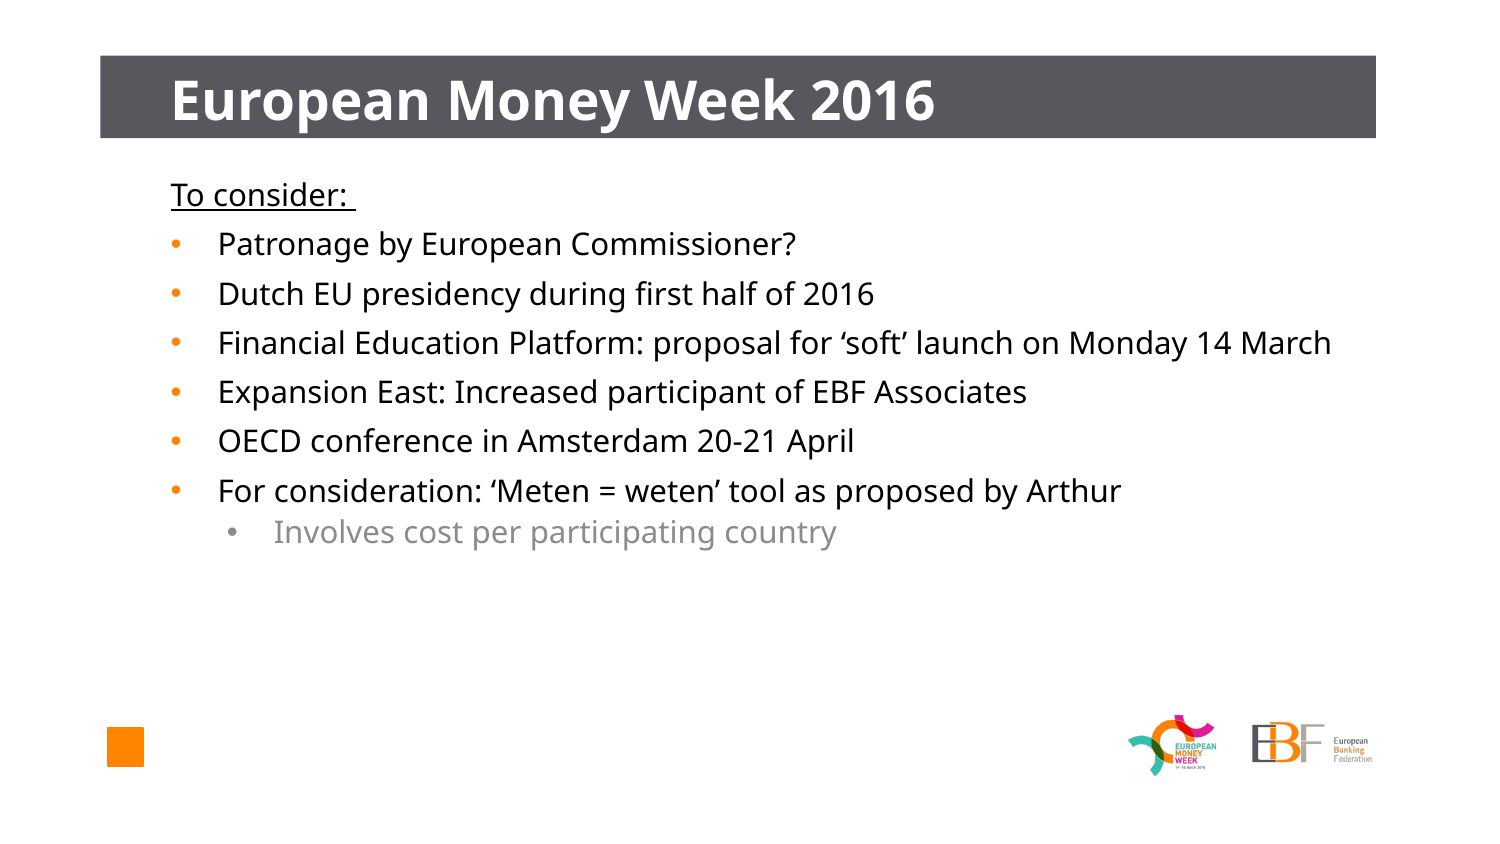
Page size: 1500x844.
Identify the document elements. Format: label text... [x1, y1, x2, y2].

list To consider: Patronage by European Commissioner? Dutch EU presidency during first half of 2016 Financial Education Platform: proposal for ‘soft’ launch on Monday 14 March Expansion East: Increased participant of EBF Associates OECD conference in Amsterdam 20-21 April For consideration: ‘Meten = weten’ tool as proposed by Arthur Involves cost per participating country [159, 173, 1373, 682]
title European Money Week 2016 [159, 67, 1365, 139]
picture [1128, 715, 1216, 776]
picture [1246, 715, 1379, 769]
